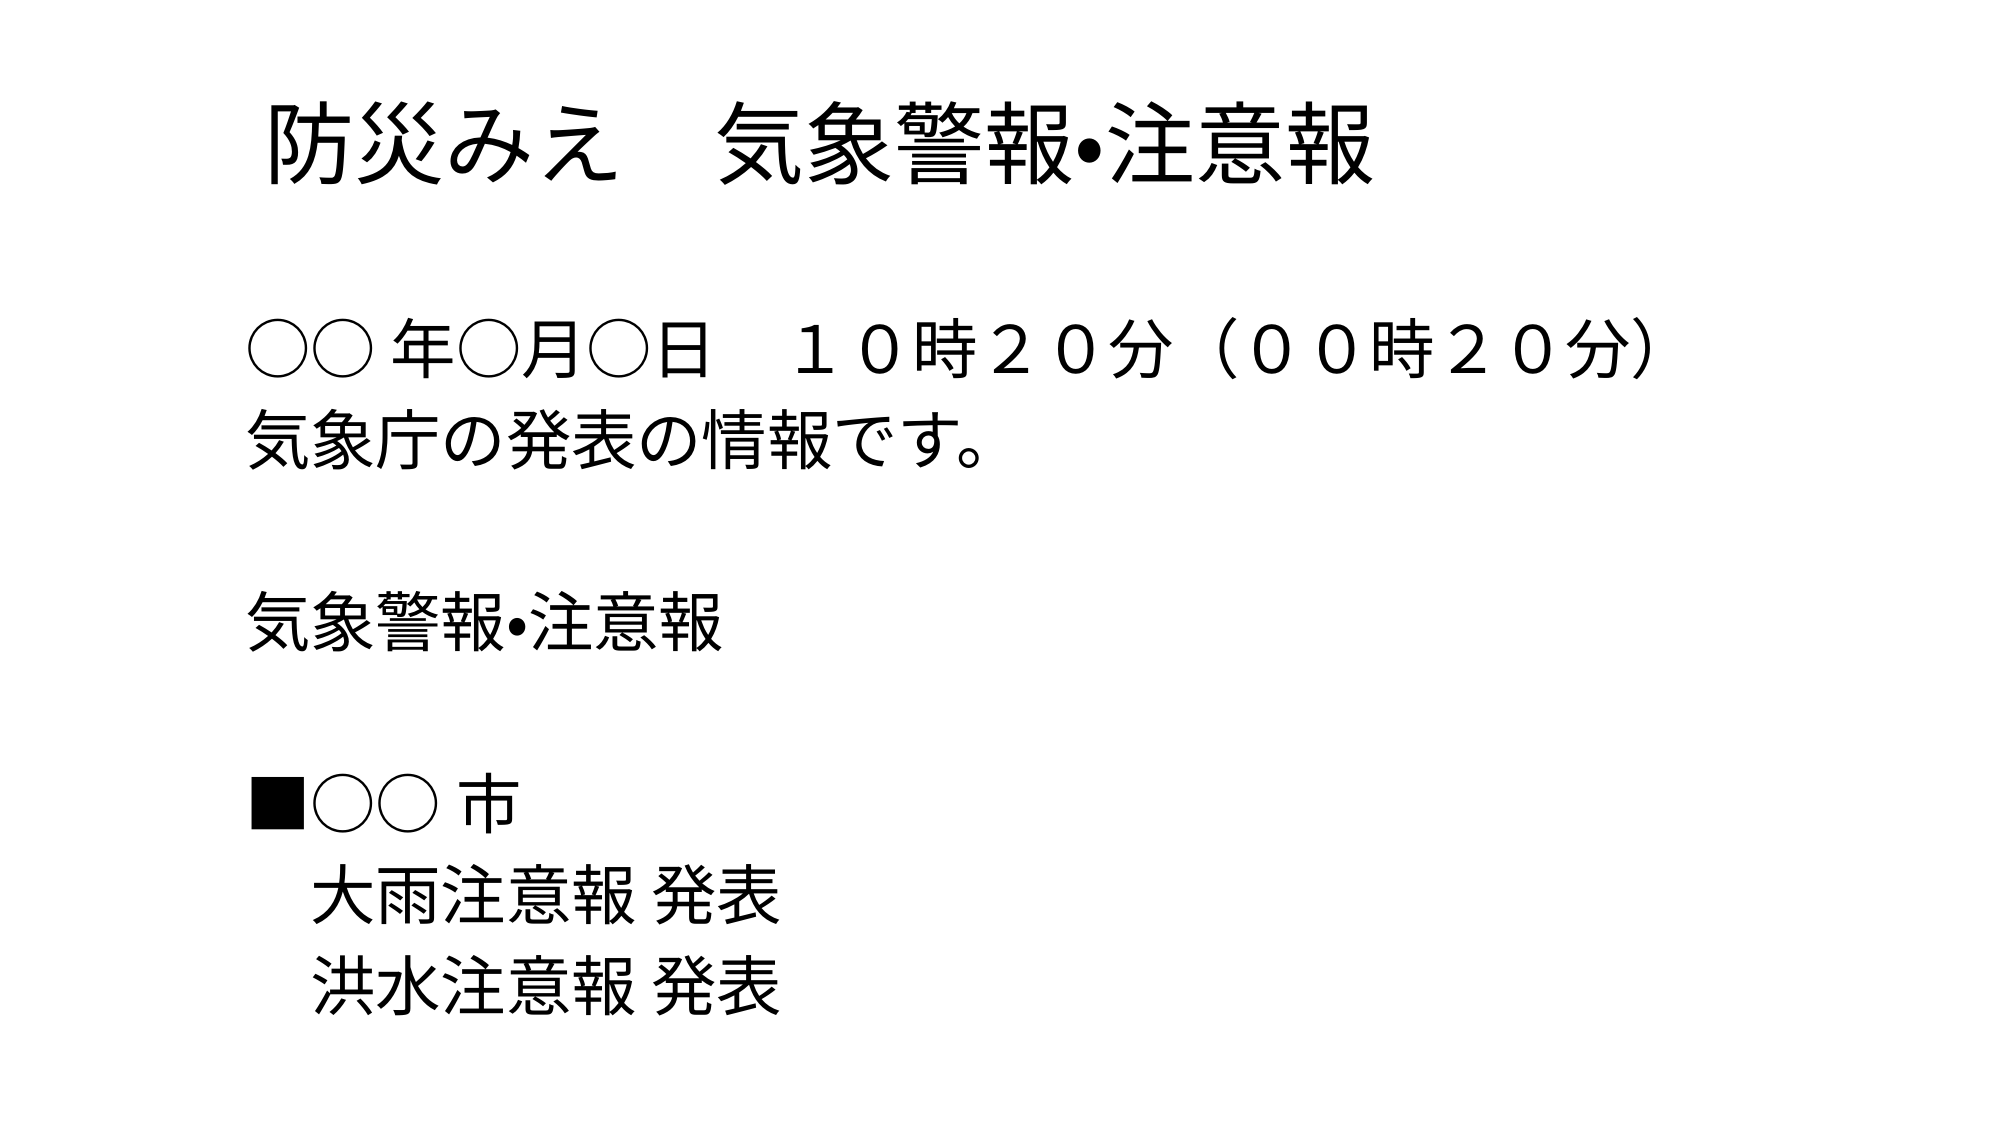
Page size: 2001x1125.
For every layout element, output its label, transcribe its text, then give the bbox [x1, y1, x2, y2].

title 防災みえ 気象警報・注意報 [249, 90, 1750, 205]
subtitle ○○年○月○日 １０時２０分（００時２０分） 気象庁の発表の情報です。 気象警報・注意報 ■○○市 大雨注意報 発表 洪水注意報 発表 [230, 310, 1833, 1039]
